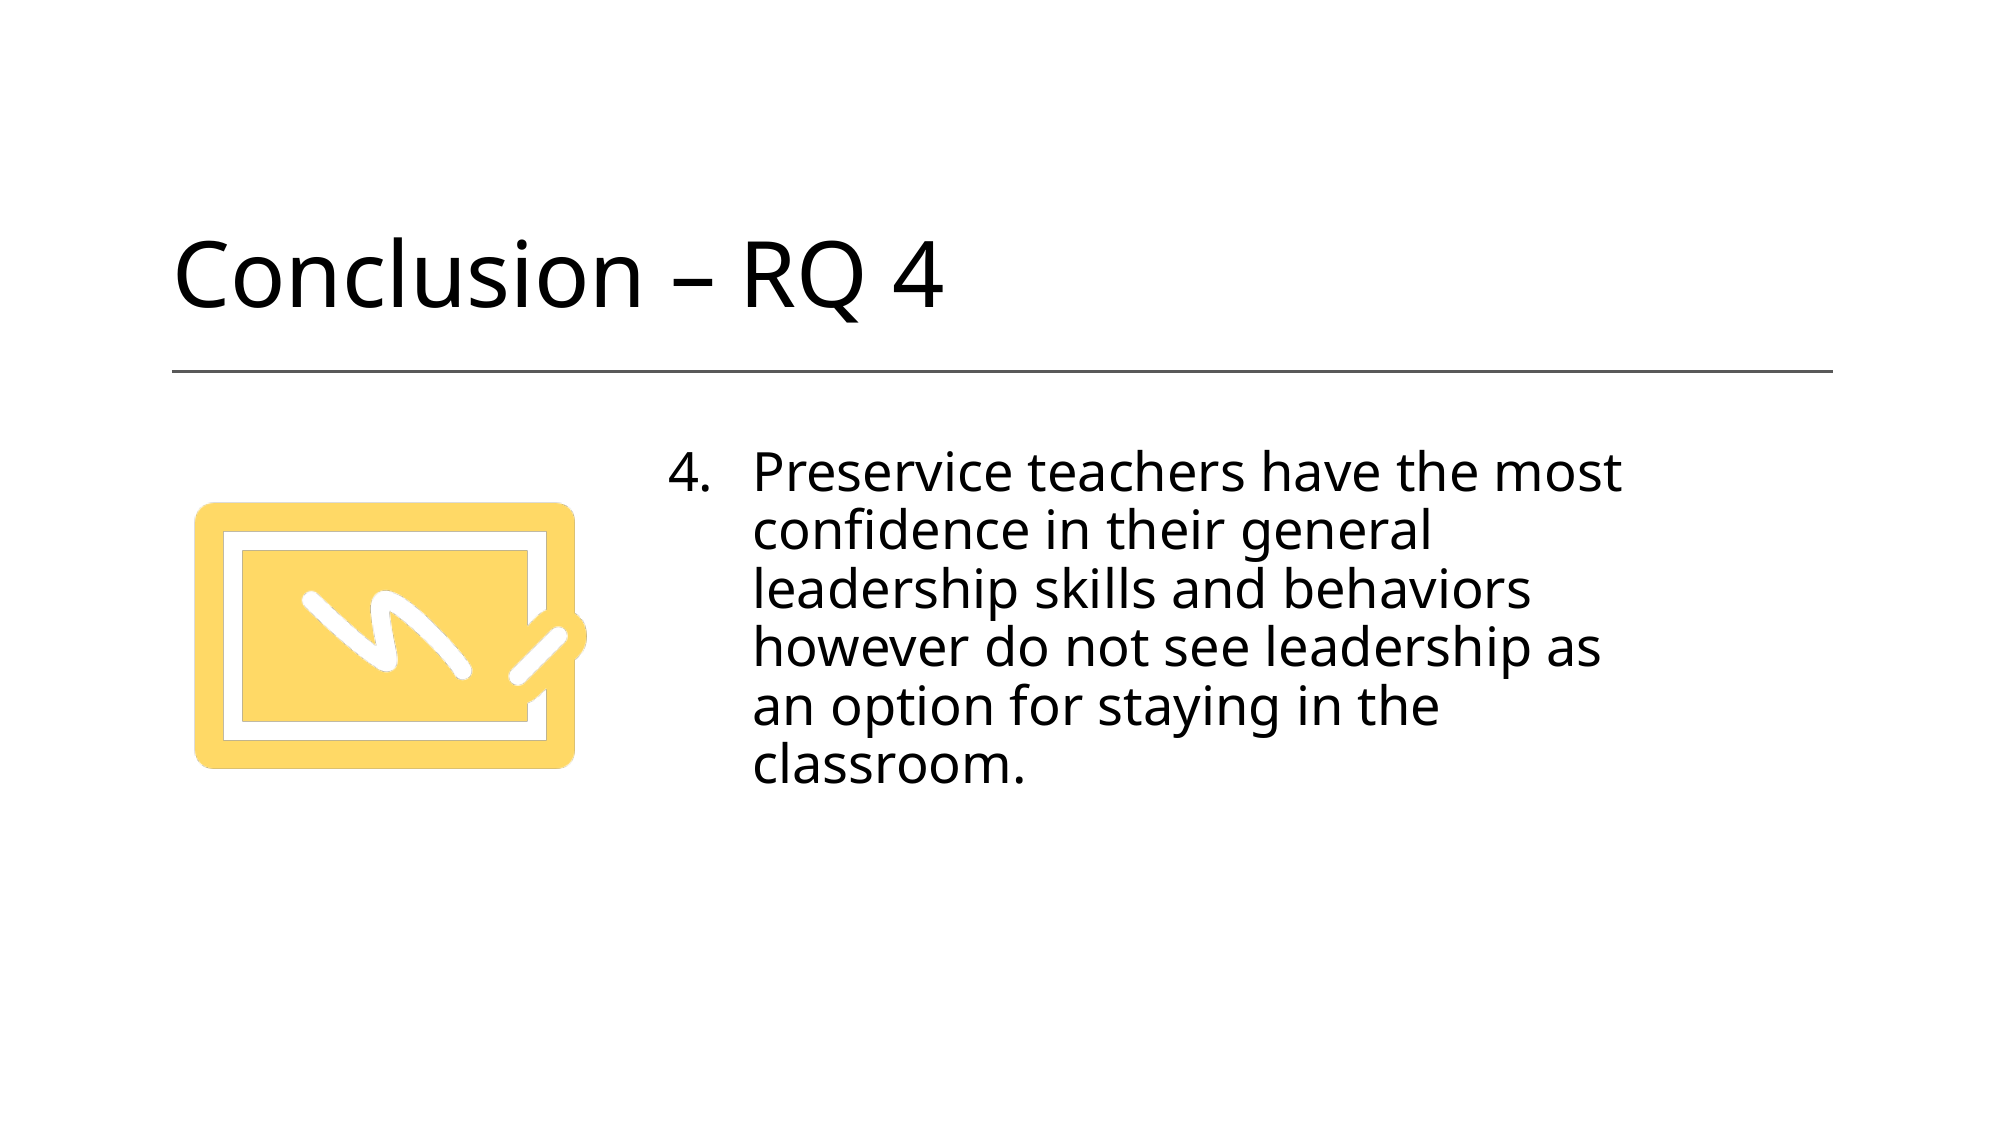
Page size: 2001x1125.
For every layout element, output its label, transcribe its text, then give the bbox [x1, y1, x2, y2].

picture [157, 408, 613, 864]
title Conclusion – RQ 4 [157, 160, 1895, 335]
list Preservice teachers have the most confidence in their general leadership skills and behaviors however do not see leadership as an option for staying in the classroom. [653, 437, 1684, 965]
